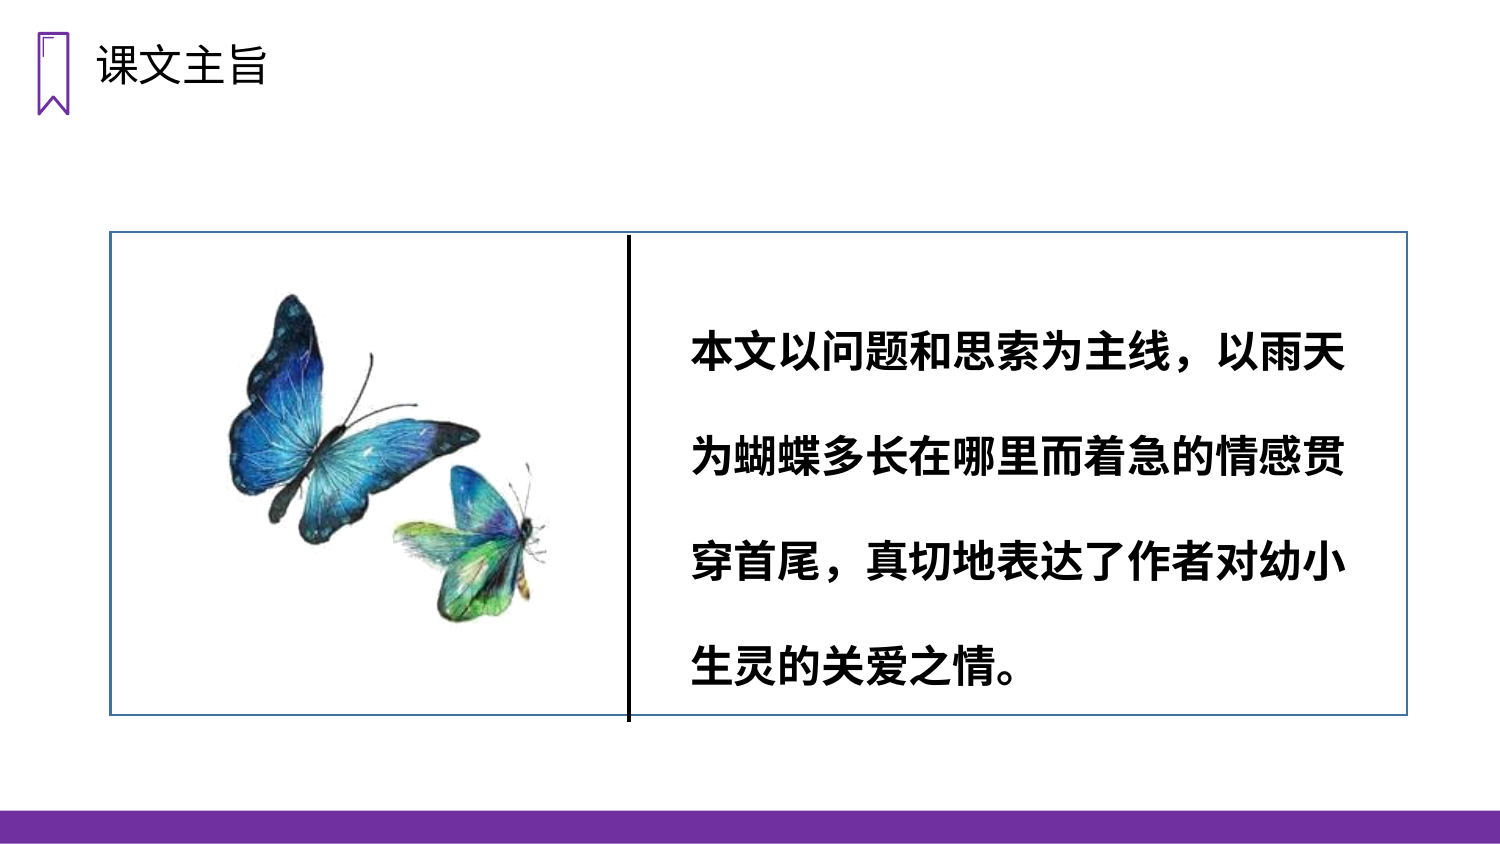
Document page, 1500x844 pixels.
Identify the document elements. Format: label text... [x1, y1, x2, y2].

picture [150, 278, 600, 701]
text_box 本文以问题和思索为主线，以雨天为蝴蝶多长在哪里而着急的情感贯穿首尾，真切地表达了作者对幼小生灵的关爱之情。 [678, 265, 1382, 698]
text_box 课文主旨 [83, 32, 282, 96]
text_box [109, 231, 1408, 716]
